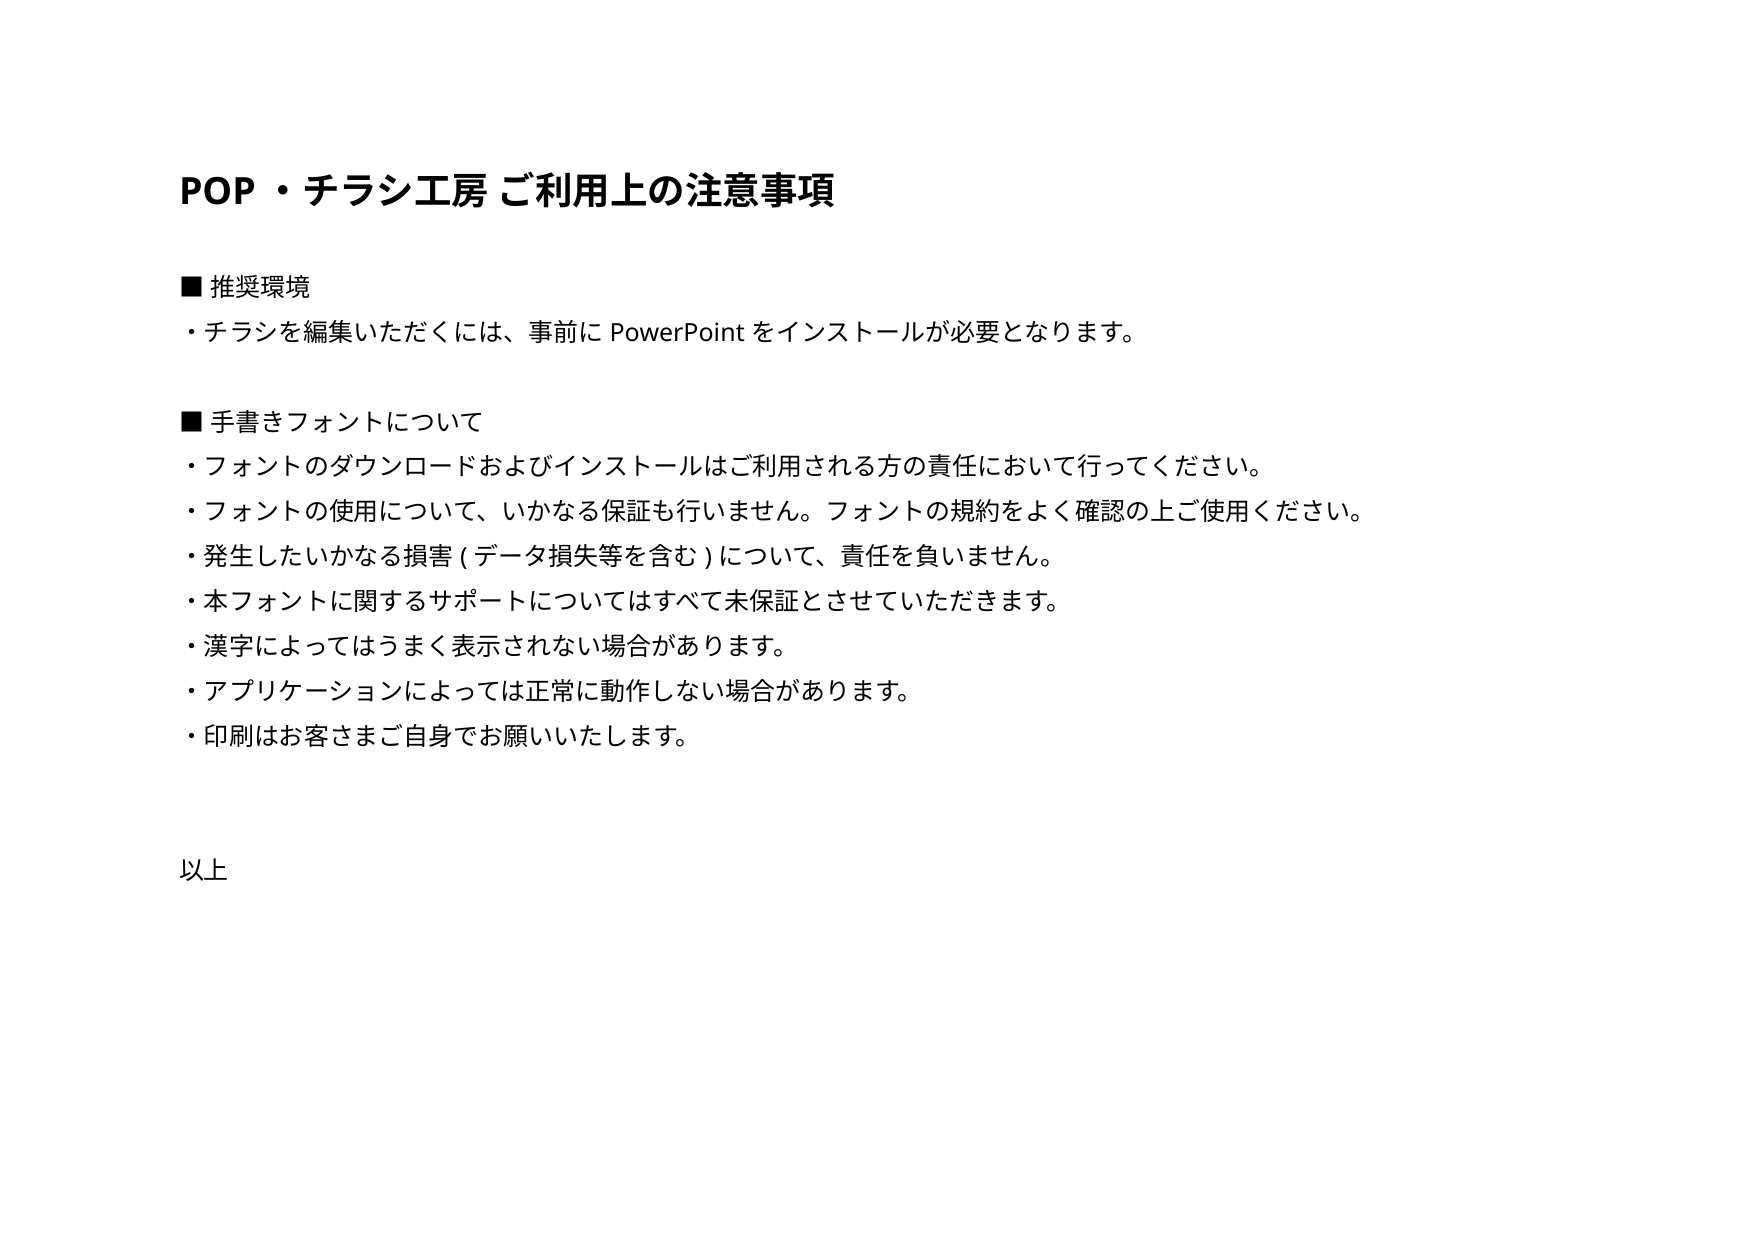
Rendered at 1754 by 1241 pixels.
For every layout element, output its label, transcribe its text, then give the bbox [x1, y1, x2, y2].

text_box POP・チラシ工房 ご利用上の注意事項 ■推奨環境 ・チラシを編集いただくには、事前にPowerPointをインストールが必要となります。 ■手書きフォントについて ・フォントのダウンロードおよびインストールはご利用される方の責任において行ってください。 ・フォントの使用について、いかなる保証も行いません。フォントの規約をよく確認の上ご使用ください。 ・発生したいかなる損害(データ損失等を含む)について、責任を負いません。 ・本フォントに関するサポートについてはすべて未保証とさせていただきます。 ・漢字によってはうまく表示されない場合があります。 ・アプリケーションによっては正常に動作しない場合があります。 ・印刷はお客さまご自身でお願いいたします。 以上 [163, 136, 1599, 515]
